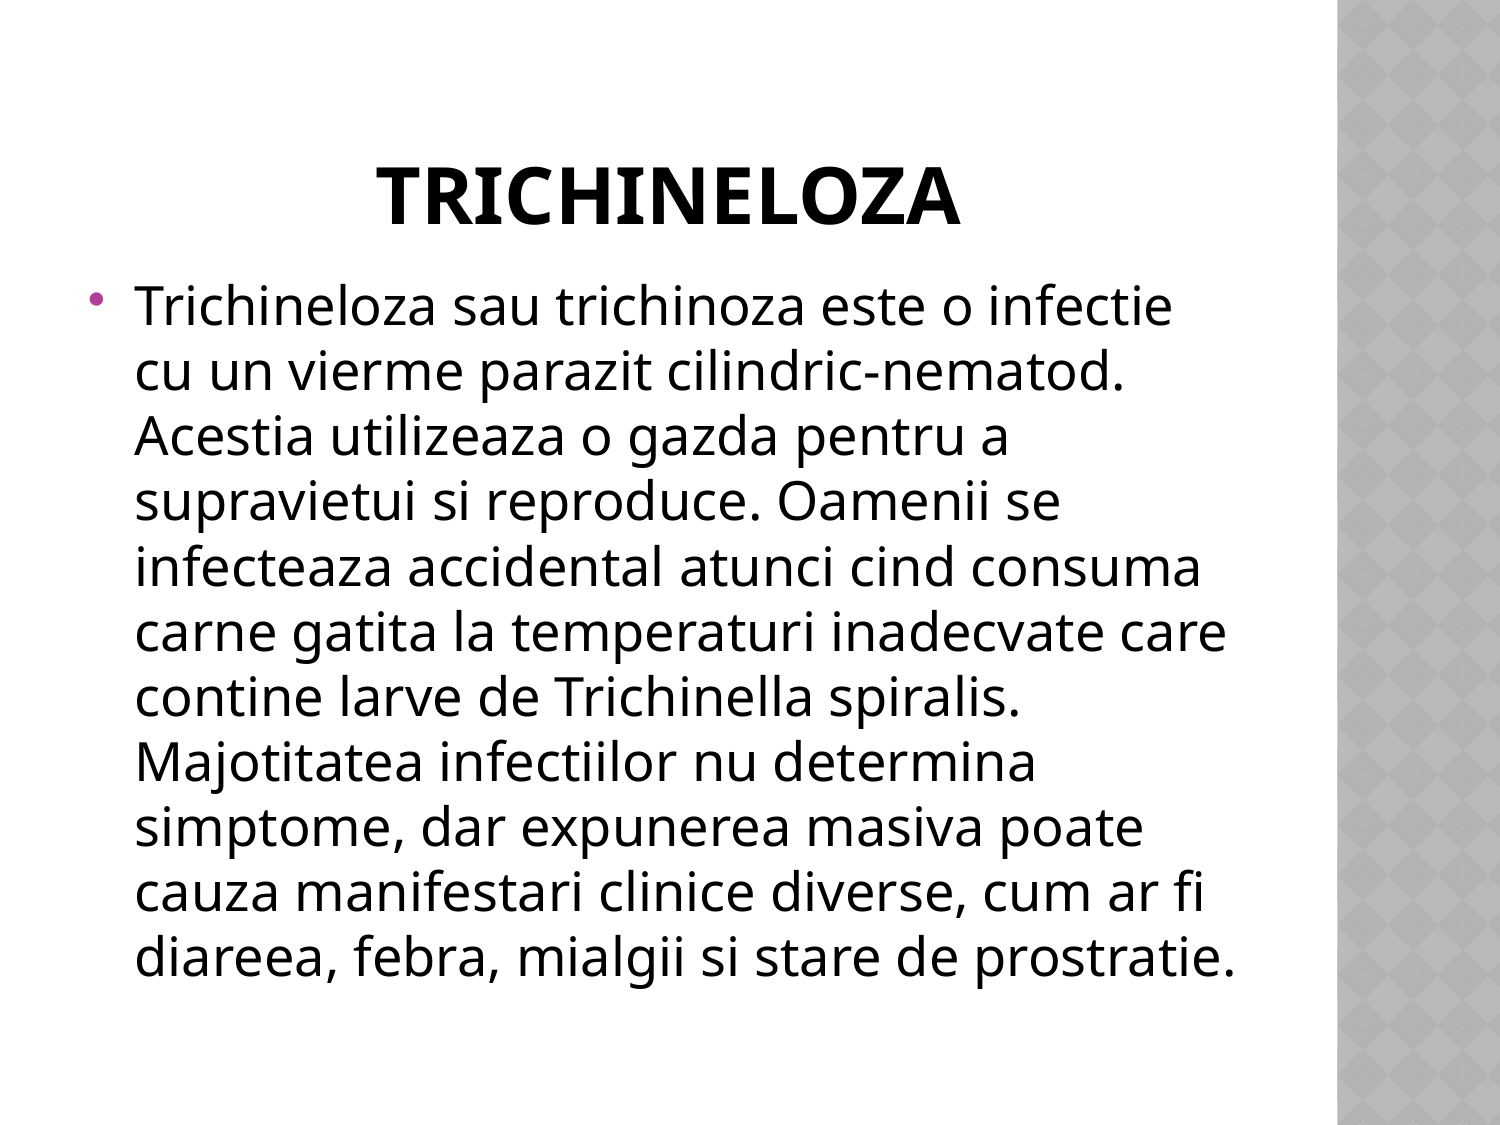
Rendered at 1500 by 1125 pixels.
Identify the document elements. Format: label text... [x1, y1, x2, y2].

title Trichineloza [75, 52, 1263, 240]
list Trichineloza sau trichinoza este o infectie cu un vierme parazit cilindric-nematod. Acestia utilizeaza o gazda pentru a supravietui si reproduce. Oamenii se infecteaza accidental atunci cind consuma carne gatita la temperaturi inadecvate care contine larve de Trichinella spiralis. Majotitatea infectiilor nu determina simptome, dar expunerea masiva poate cauza manifestari clinice diverse, cum ar fi diareea, febra, mialgii si stare de prostratie. [75, 264, 1263, 1059]
